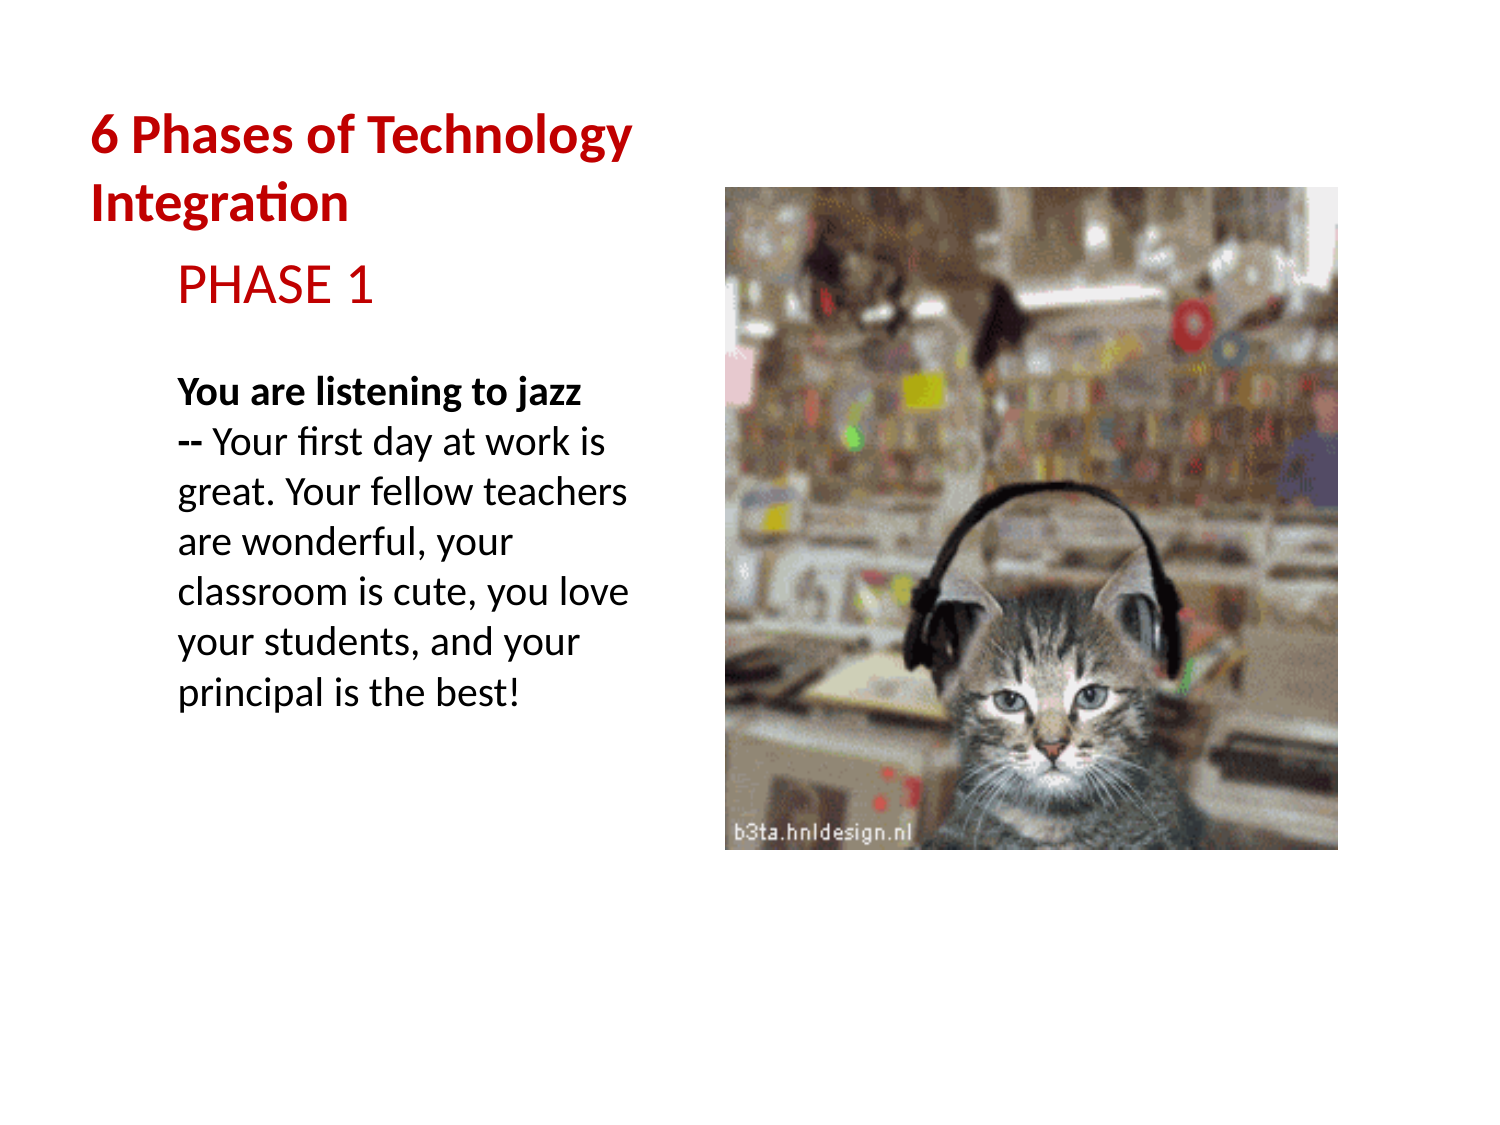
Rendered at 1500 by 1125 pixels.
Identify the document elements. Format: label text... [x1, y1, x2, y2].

list PHASE 1 You are listening to jazz -- Your first day at work is great. Your fellow teachers are wonderful, your classroom is cute, you love your students, and your principal is the best! [162, 237, 656, 1008]
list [724, 187, 1338, 851]
title 6 Phases of Technology Integration [75, 50, 688, 241]
